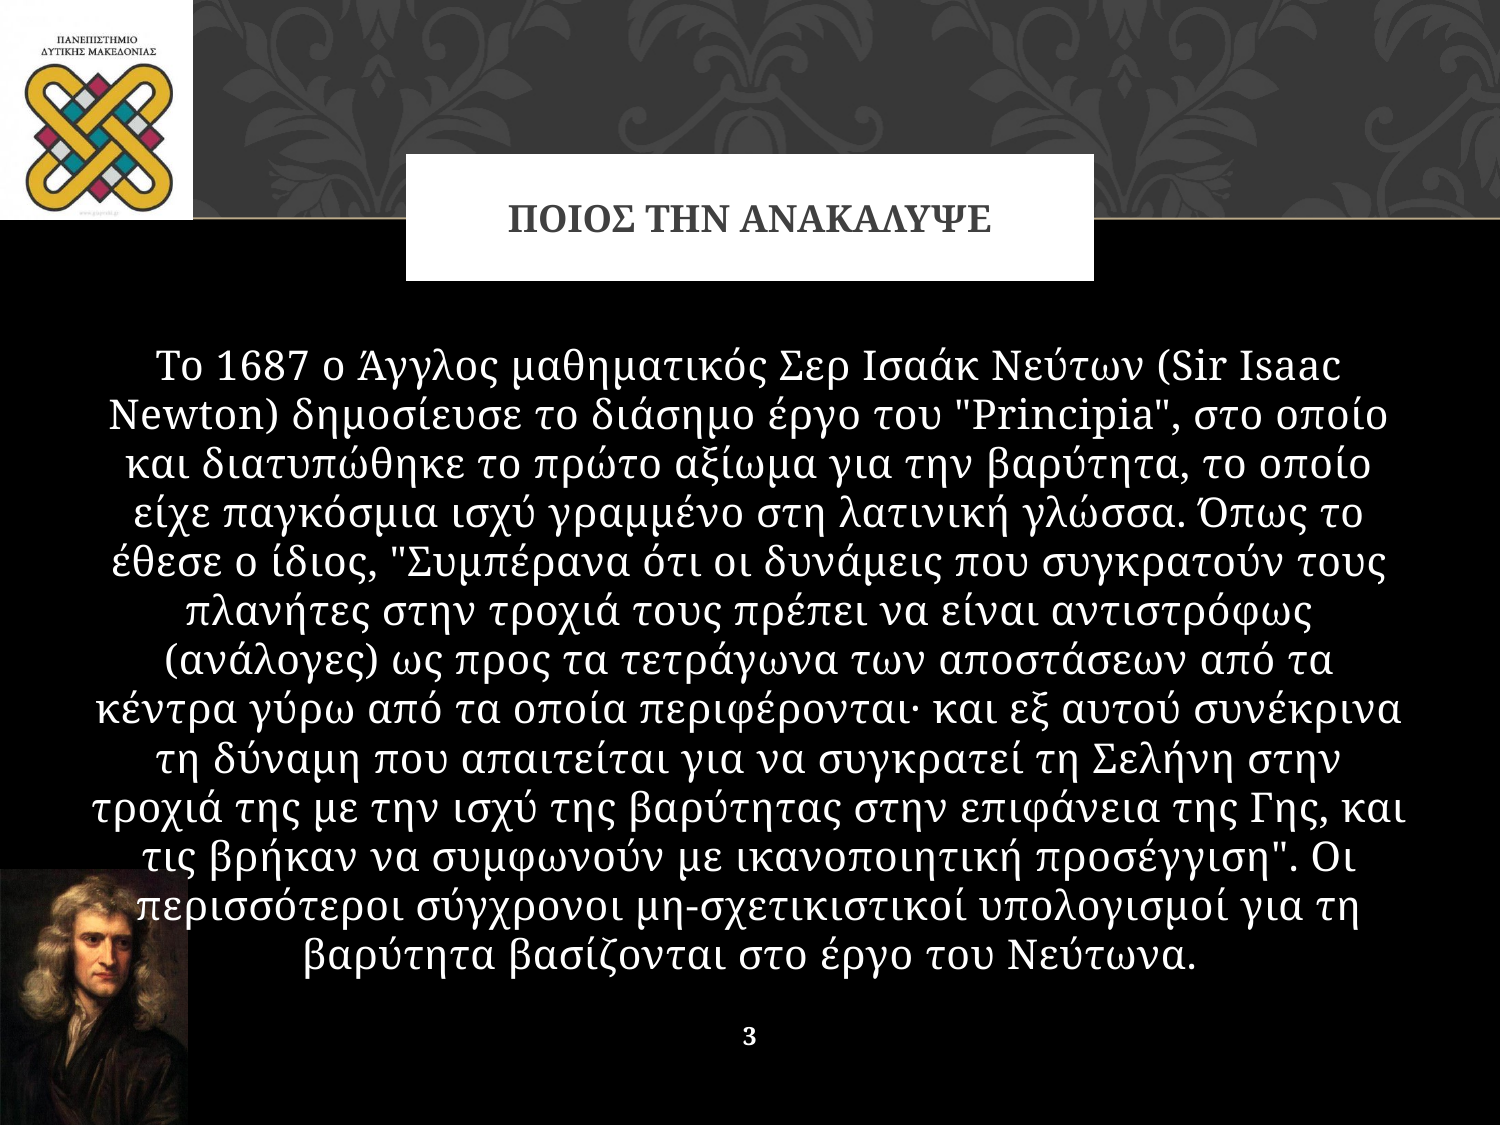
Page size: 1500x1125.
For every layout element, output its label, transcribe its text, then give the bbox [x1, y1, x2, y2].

title ΠΟΙΟΣ ΤΗΝ ΑΝΑΚΑΛΥΨΕ [406, 154, 1094, 281]
list Το 1687 ο Άγγλος μαθηματικός Σερ Ισαάκ Νεύτων (Sir Isaac Newton) δημοσίευσε το διάσημο έργο του "Principia", στο οποίο και διατυπώθηκε το πρώτο αξίωμα για την βαρύτητα, το οποίο είχε παγκόσμια ισχύ γραμμένο στη λατινική γλώσσα. Όπως το έθεσε ο ίδιος, "Συμπέρανα ότι οι δυνάμεις που συγκρατούν τους πλανήτες στην τροχιά τους πρέπει να είναι αντιστρόφως (ανάλογες) ως προς τα τετράγωνα των αποστάσεων από τα κέντρα γύρω από τα οποία περιφέρονται· και εξ αυτού συνέκρινα τη δύναμη που απαιτείται για να συγκρατεί τη Σελήνη στην τροχιά της με την ισχύ της βαρύτητας στην επιφάνεια της Γης, και τις βρήκαν να συμφωνούν με ικανοποιητική προσέγγιση". Οι περισσότεροι σύγχρονοι μη-σχετικιστικοί υπολογισμοί για τη βαρύτητα βασίζονται στο έργο του Νεύτωνα. [75, 331, 1425, 1000]
picture [0, 869, 188, 1125]
picture [0, 0, 193, 220]
slide_number 3 [662, 1012, 838, 1063]
